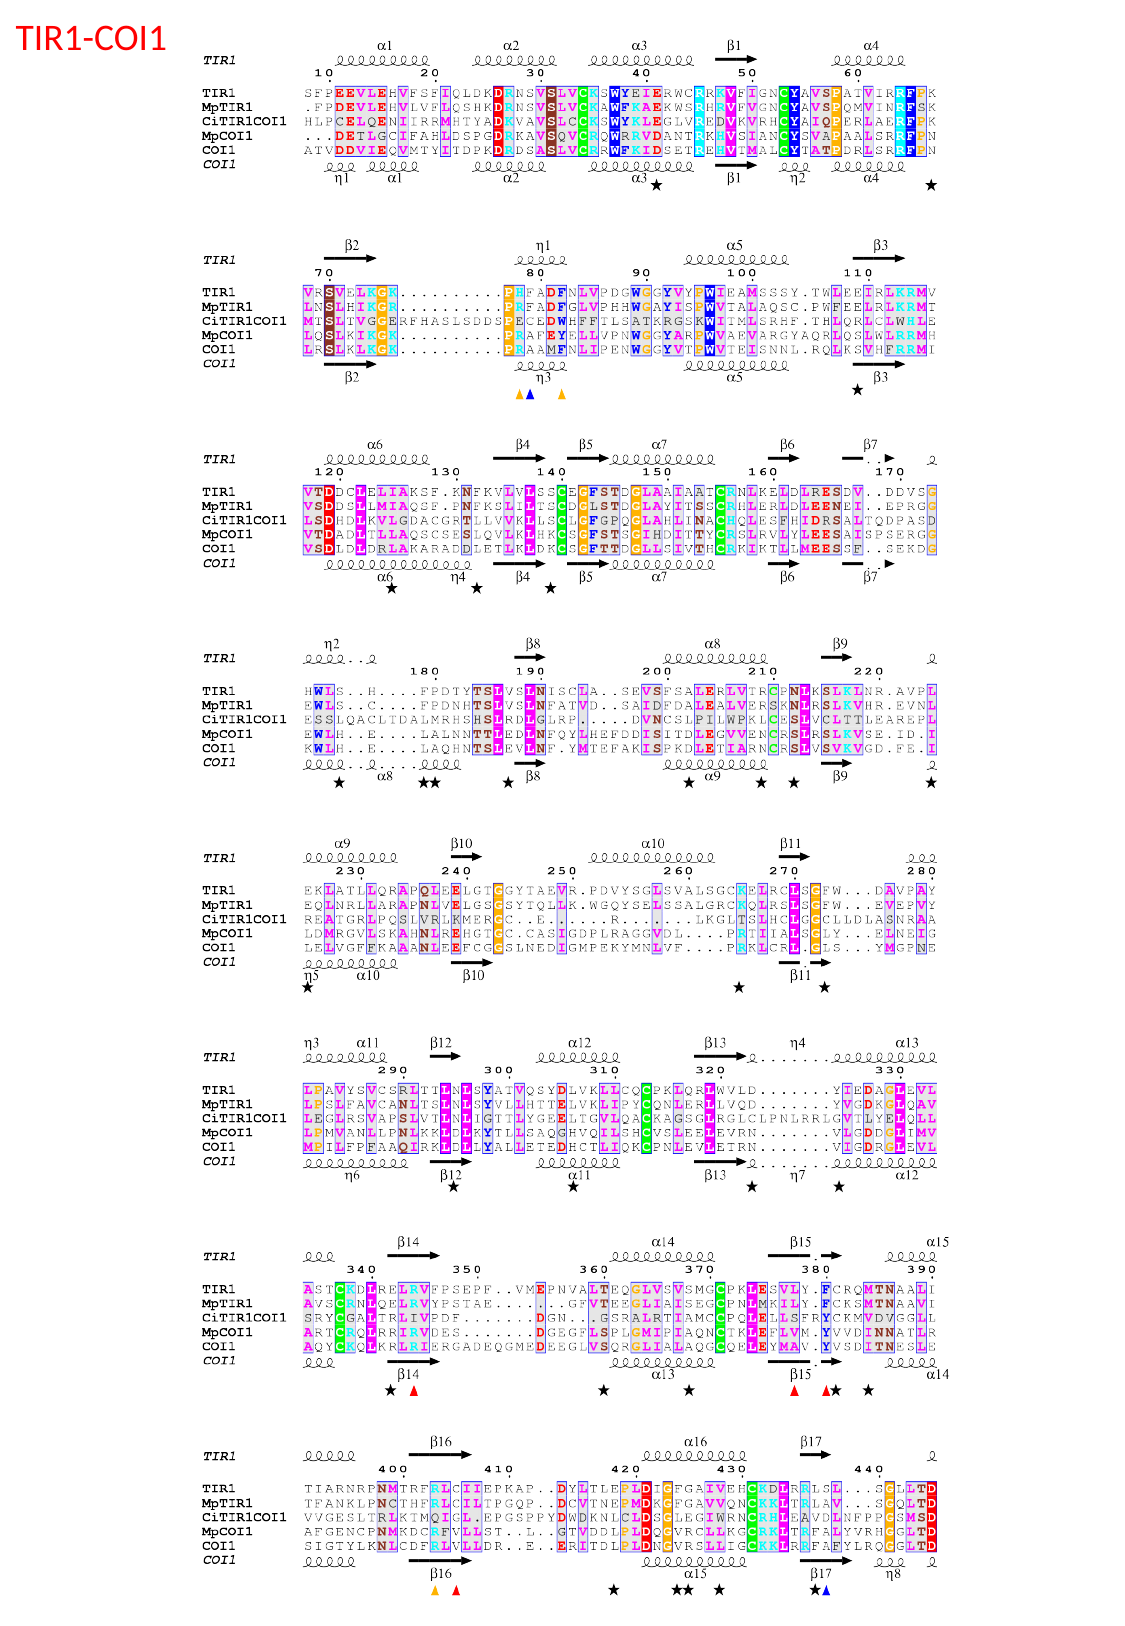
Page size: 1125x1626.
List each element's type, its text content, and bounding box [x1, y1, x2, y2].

text_box TIR1-COI1 [0, 5, 183, 65]
picture [151, 8, 1024, 1619]
